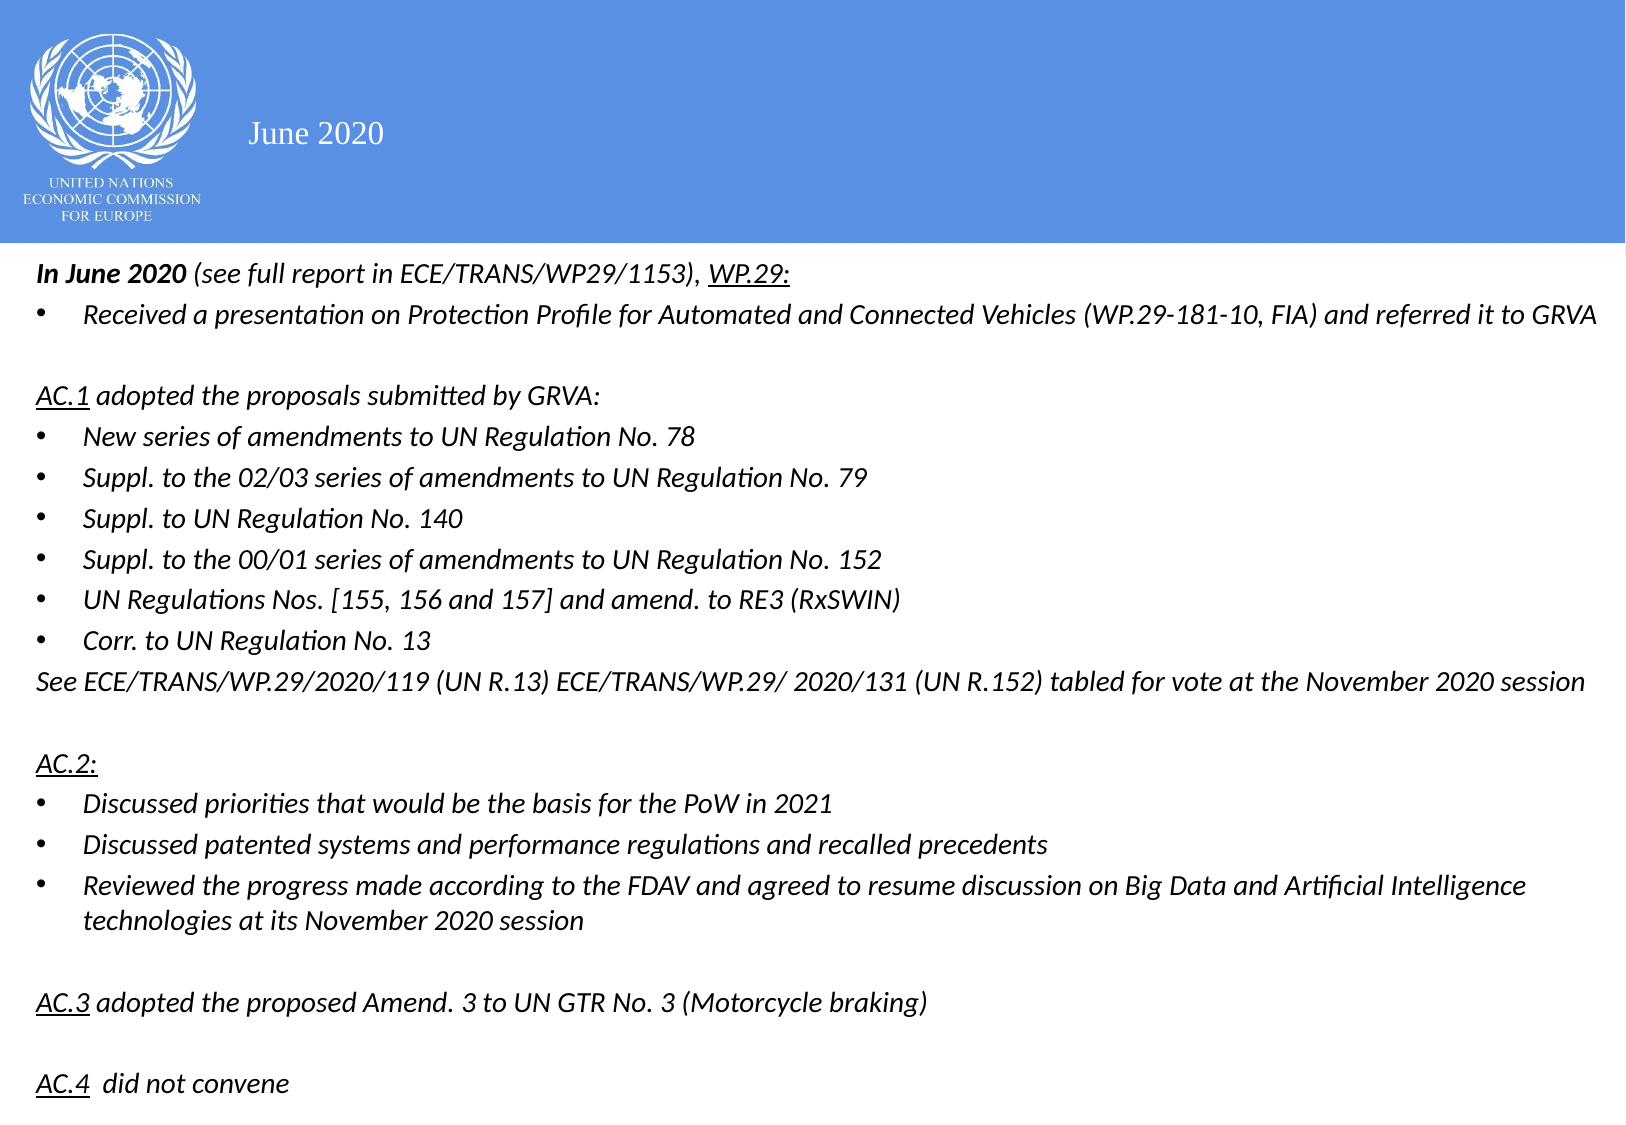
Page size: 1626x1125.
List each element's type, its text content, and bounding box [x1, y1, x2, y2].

list In June 2020 (see full report in ECE/TRANS/WP29/1153), WP.29: Received a presentation on Protection Profile for Automated and Connected Vehicles (WP.29-181-10, FIA) and referred it to GRVA AC.1 adopted the proposals submitted by GRVA: New series of amendments to UN Regulation No. 78 Suppl. to the 02/03 series of amendments to UN Regulation No. 79 Suppl. to UN Regulation No. 140 Suppl. to the 00/01 series of amendments to UN Regulation No. 152 UN Regulations Nos. [155, 156 and 157] and amend. to RE3 (RxSWIN) Corr. to UN Regulation No. 13 See ECE/TRANS/WP.29/2020/119 (UN R.13) ECE/TRANS/WP.29/ 2020/131 (UN R.152) tabled for vote at the November 2020 session AC.2: Discussed priorities that would be the basis for the PoW in 2021 Discussed patented systems and performance regulations and recalled precedents Reviewed the progress made according to the FDAV and agreed to resume discussion on Big Data and Artificial Intelligence technologies at its November 2020 session AC.3 adopted the proposed Amend. 3 to UN GTR No. 3 (Motorcycle braking) AC.4 did not convene [21, 246, 1625, 1121]
text_box June 2020 [233, 103, 697, 159]
picture [0, 0, 1626, 1125]
